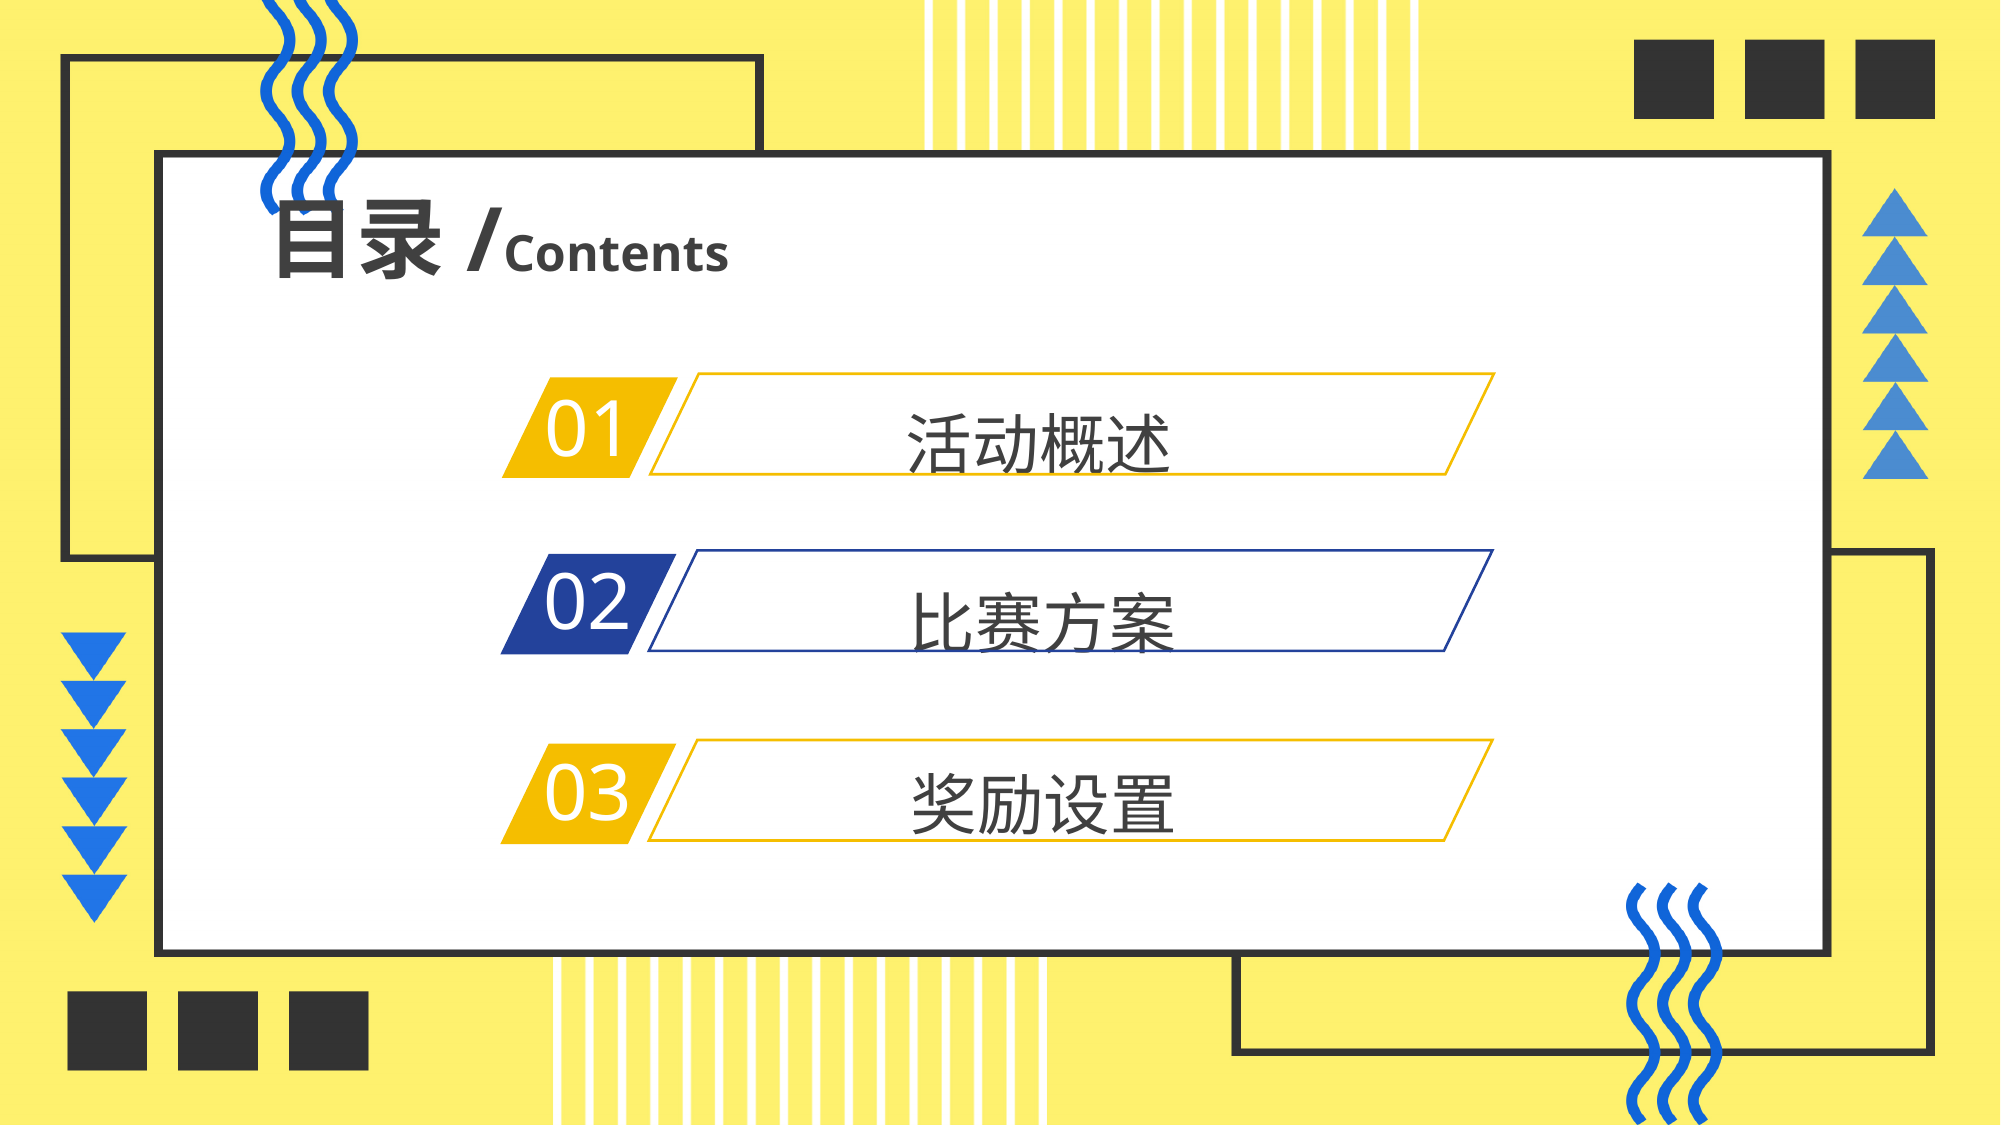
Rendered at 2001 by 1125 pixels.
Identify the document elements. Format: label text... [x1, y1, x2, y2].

text_box 目录/Contents [251, 181, 745, 291]
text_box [648, 550, 1493, 666]
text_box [501, 370, 698, 481]
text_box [650, 373, 1494, 487]
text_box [500, 735, 696, 845]
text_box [648, 736, 1493, 847]
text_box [500, 544, 696, 655]
picture [0, 0, 2001, 1125]
